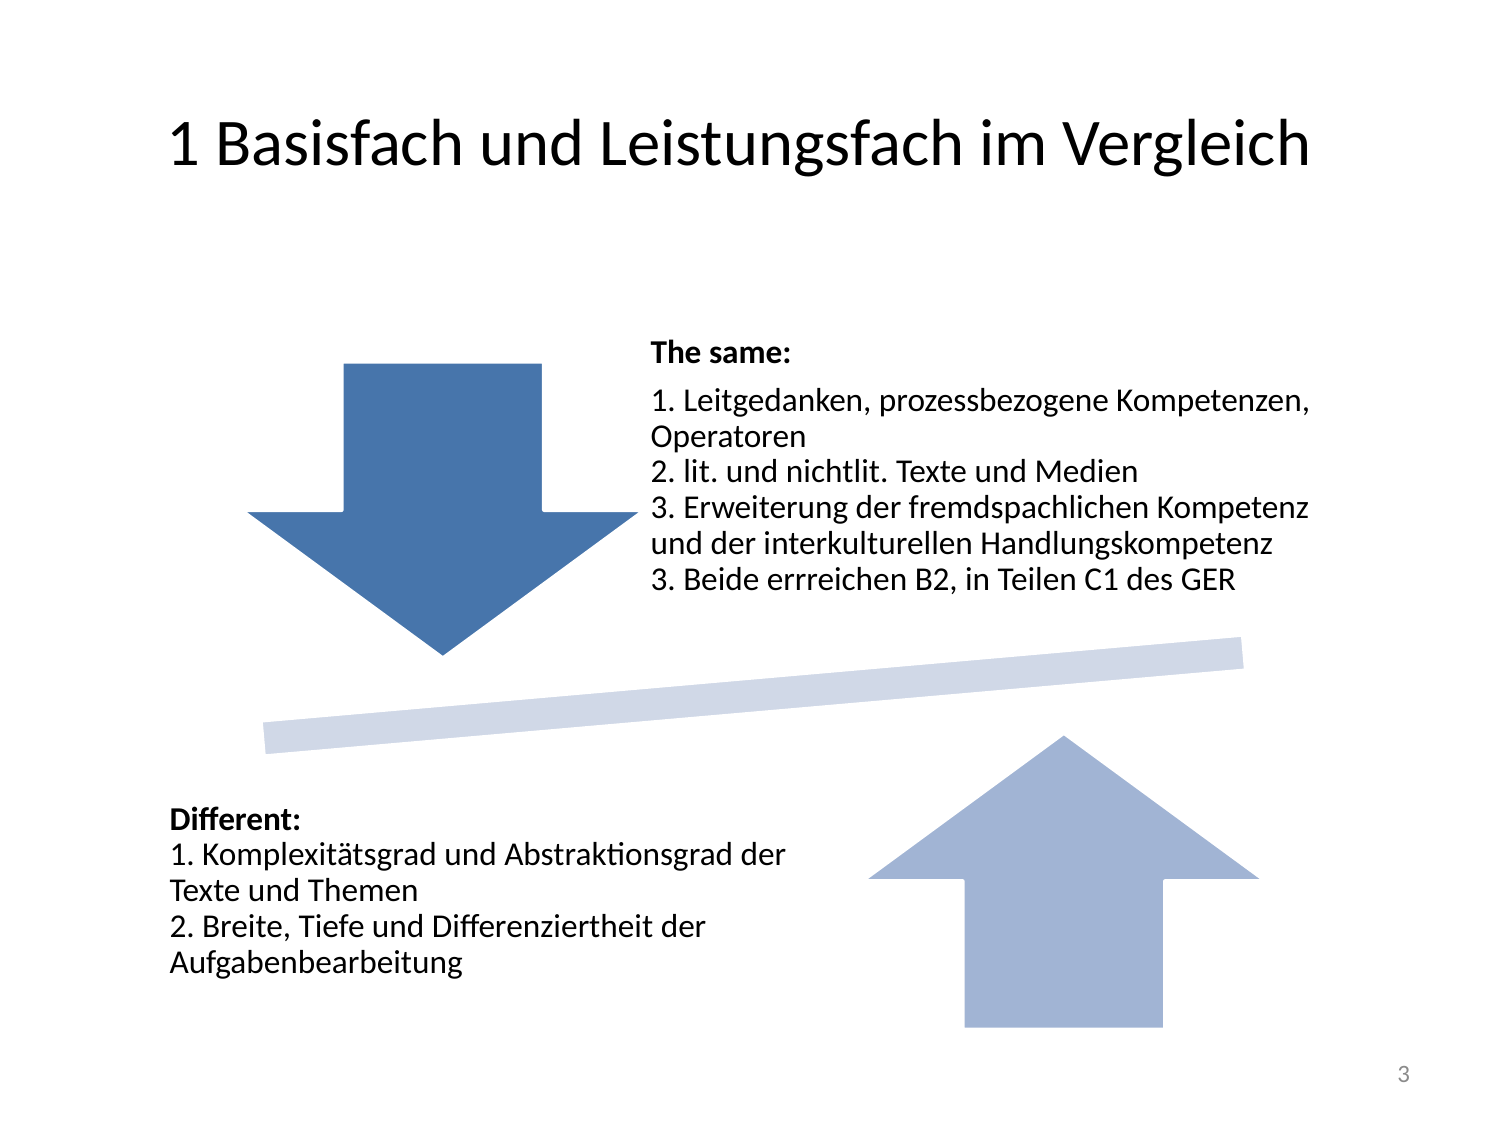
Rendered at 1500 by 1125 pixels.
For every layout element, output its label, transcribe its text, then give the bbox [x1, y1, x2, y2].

slide_number 3 [1074, 1074, 1425, 1103]
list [78, 324, 1429, 1067]
title 1 Basisfach und Leistungsfach im Vergleich [53, 45, 1425, 233]
